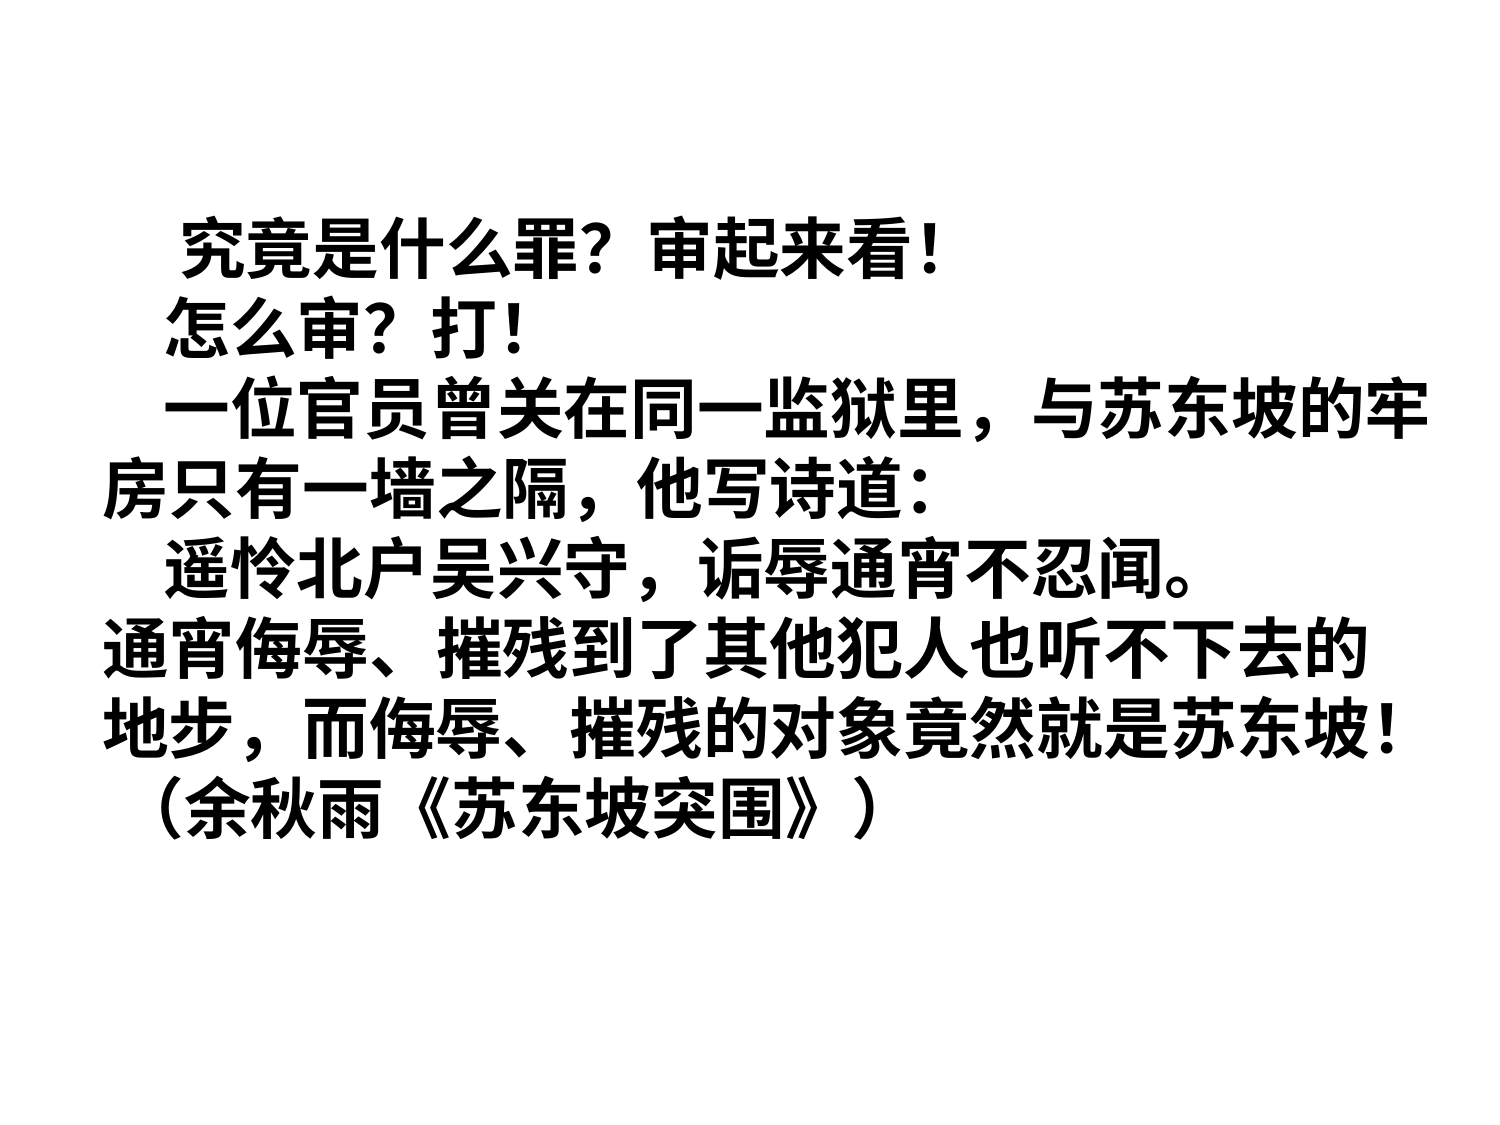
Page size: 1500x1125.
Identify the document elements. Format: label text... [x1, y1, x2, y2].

text_box 究竟是什么罪？审起来看！ 怎么审？打！ 一位官员曾关在同一监狱里，与苏东坡的牢房只有一墙之隔，他写诗道： 遥怜北户吴兴守，诟辱通宵不忍闻。 通宵侮辱、摧残到了其他犯人也听不下去的地步，而侮辱、摧残的对象竟然就是苏东坡！ （余秋雨《苏东坡突围》） [87, 199, 1450, 855]
